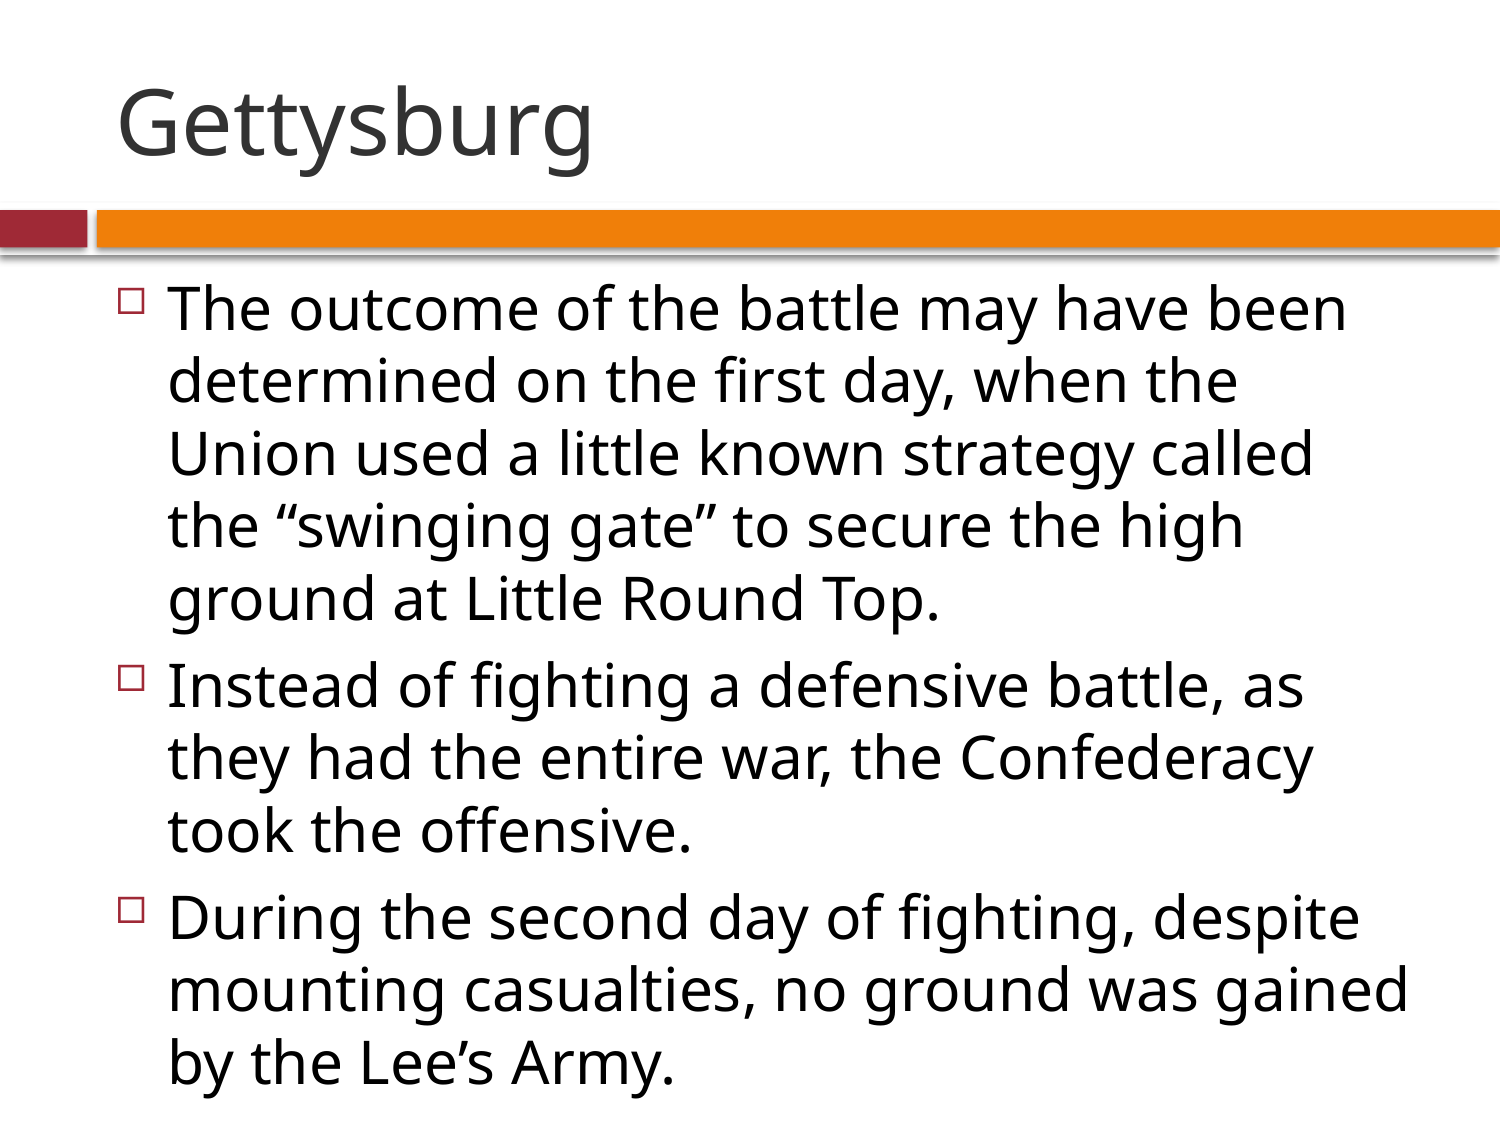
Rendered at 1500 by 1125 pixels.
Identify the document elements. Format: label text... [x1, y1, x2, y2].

list The outcome of the battle may have been determined on the first day, when the Union used a little known strategy called the “swinging gate” to secure the high ground at Little Round Top. Instead of fighting a defensive battle, as they had the entire war, the Confederacy took the offensive. During the second day of fighting, despite mounting casualties, no ground was gained by the Lee’s Army. [100, 262, 1438, 1000]
title Gettysburg [100, 37, 1438, 200]
